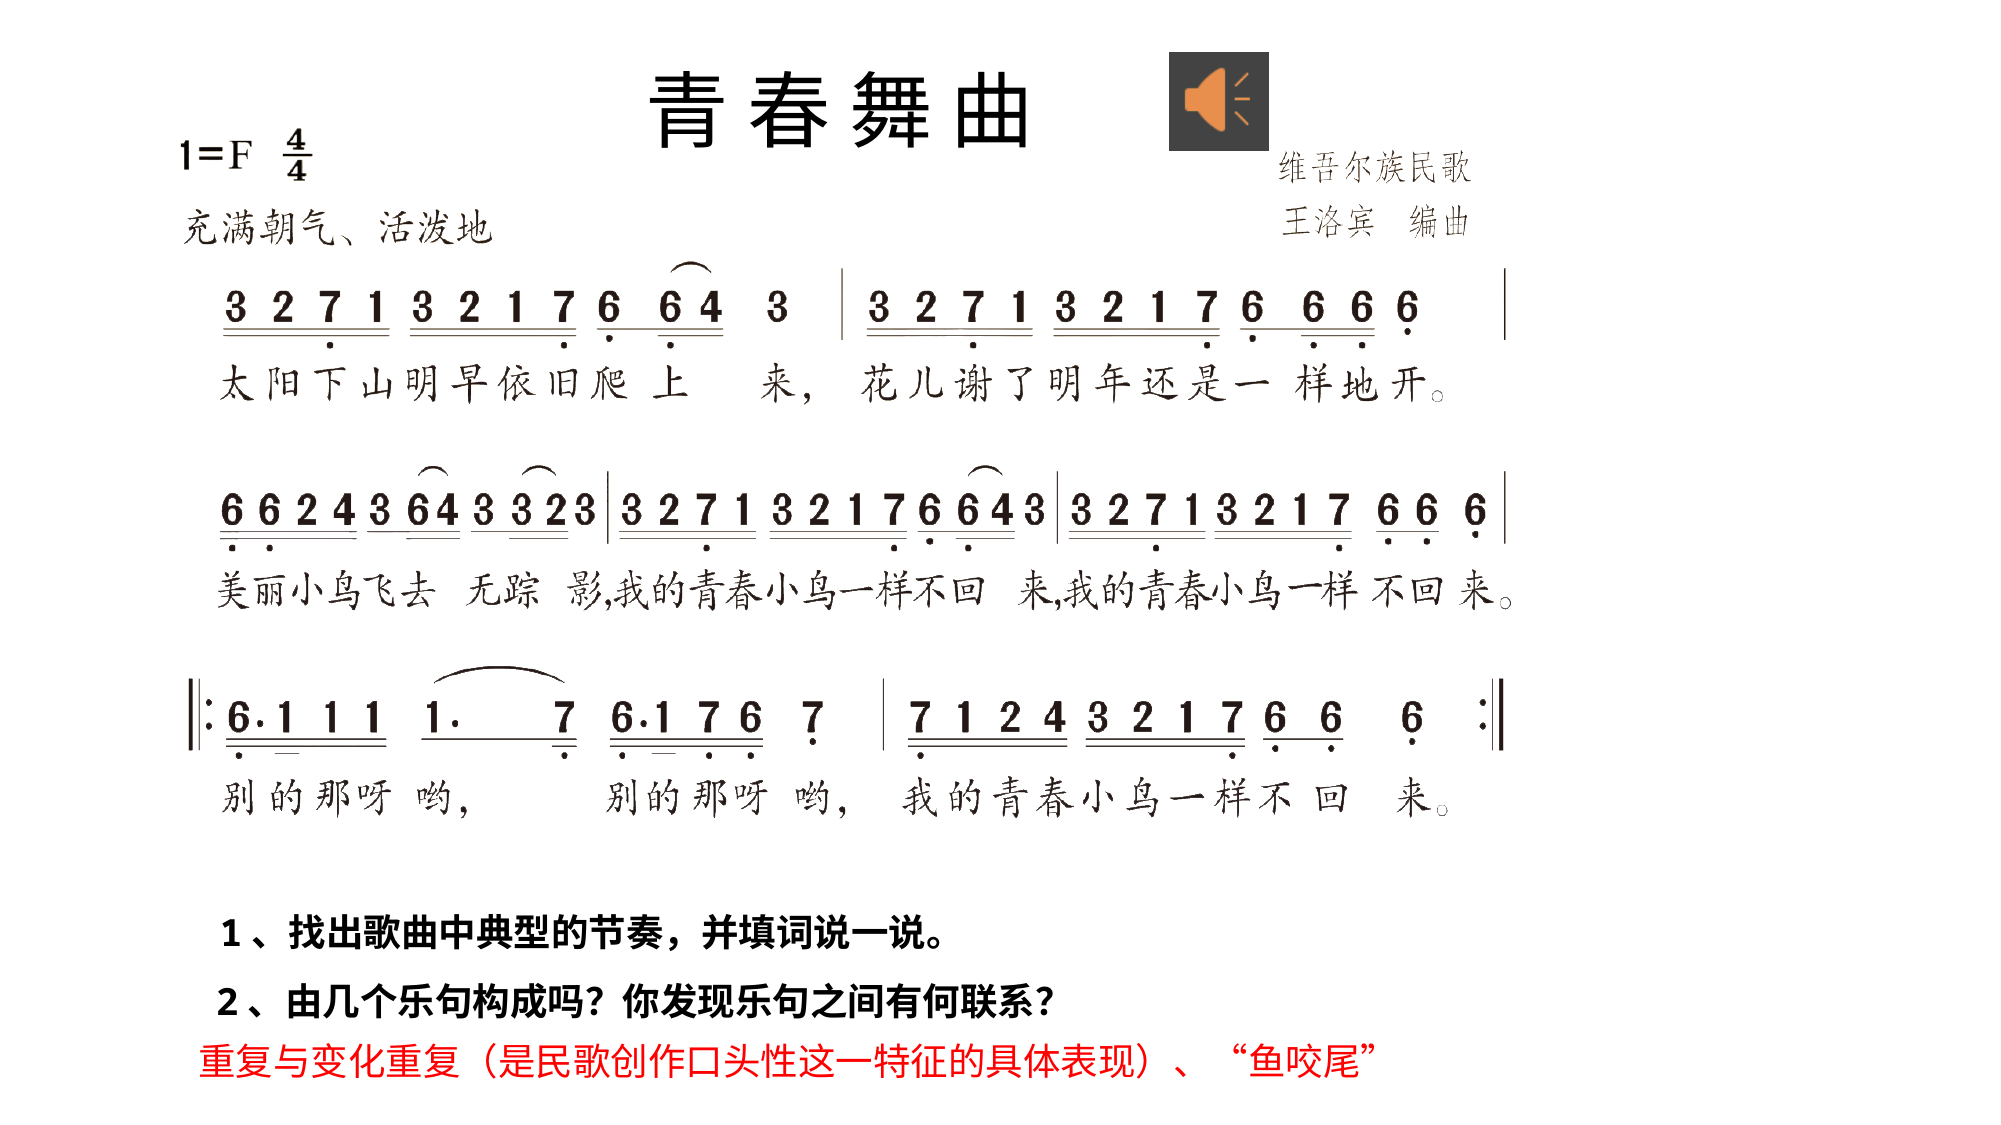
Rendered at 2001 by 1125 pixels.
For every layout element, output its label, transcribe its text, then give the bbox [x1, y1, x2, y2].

text_box 重复与变化重复（是民歌创作口头性这一特征的具体表现）、“鱼咬尾” [183, 1030, 1414, 1091]
text_box 青 春 舞 曲 [630, 50, 1050, 114]
picture [158, 50, 1522, 845]
text_box 2、由几个乐句构成吗？你发现乐句之间有何联系？ [201, 962, 1088, 1030]
text_box 1、找出歌曲中典型的节奏，并填词说一说。 [205, 902, 1283, 962]
